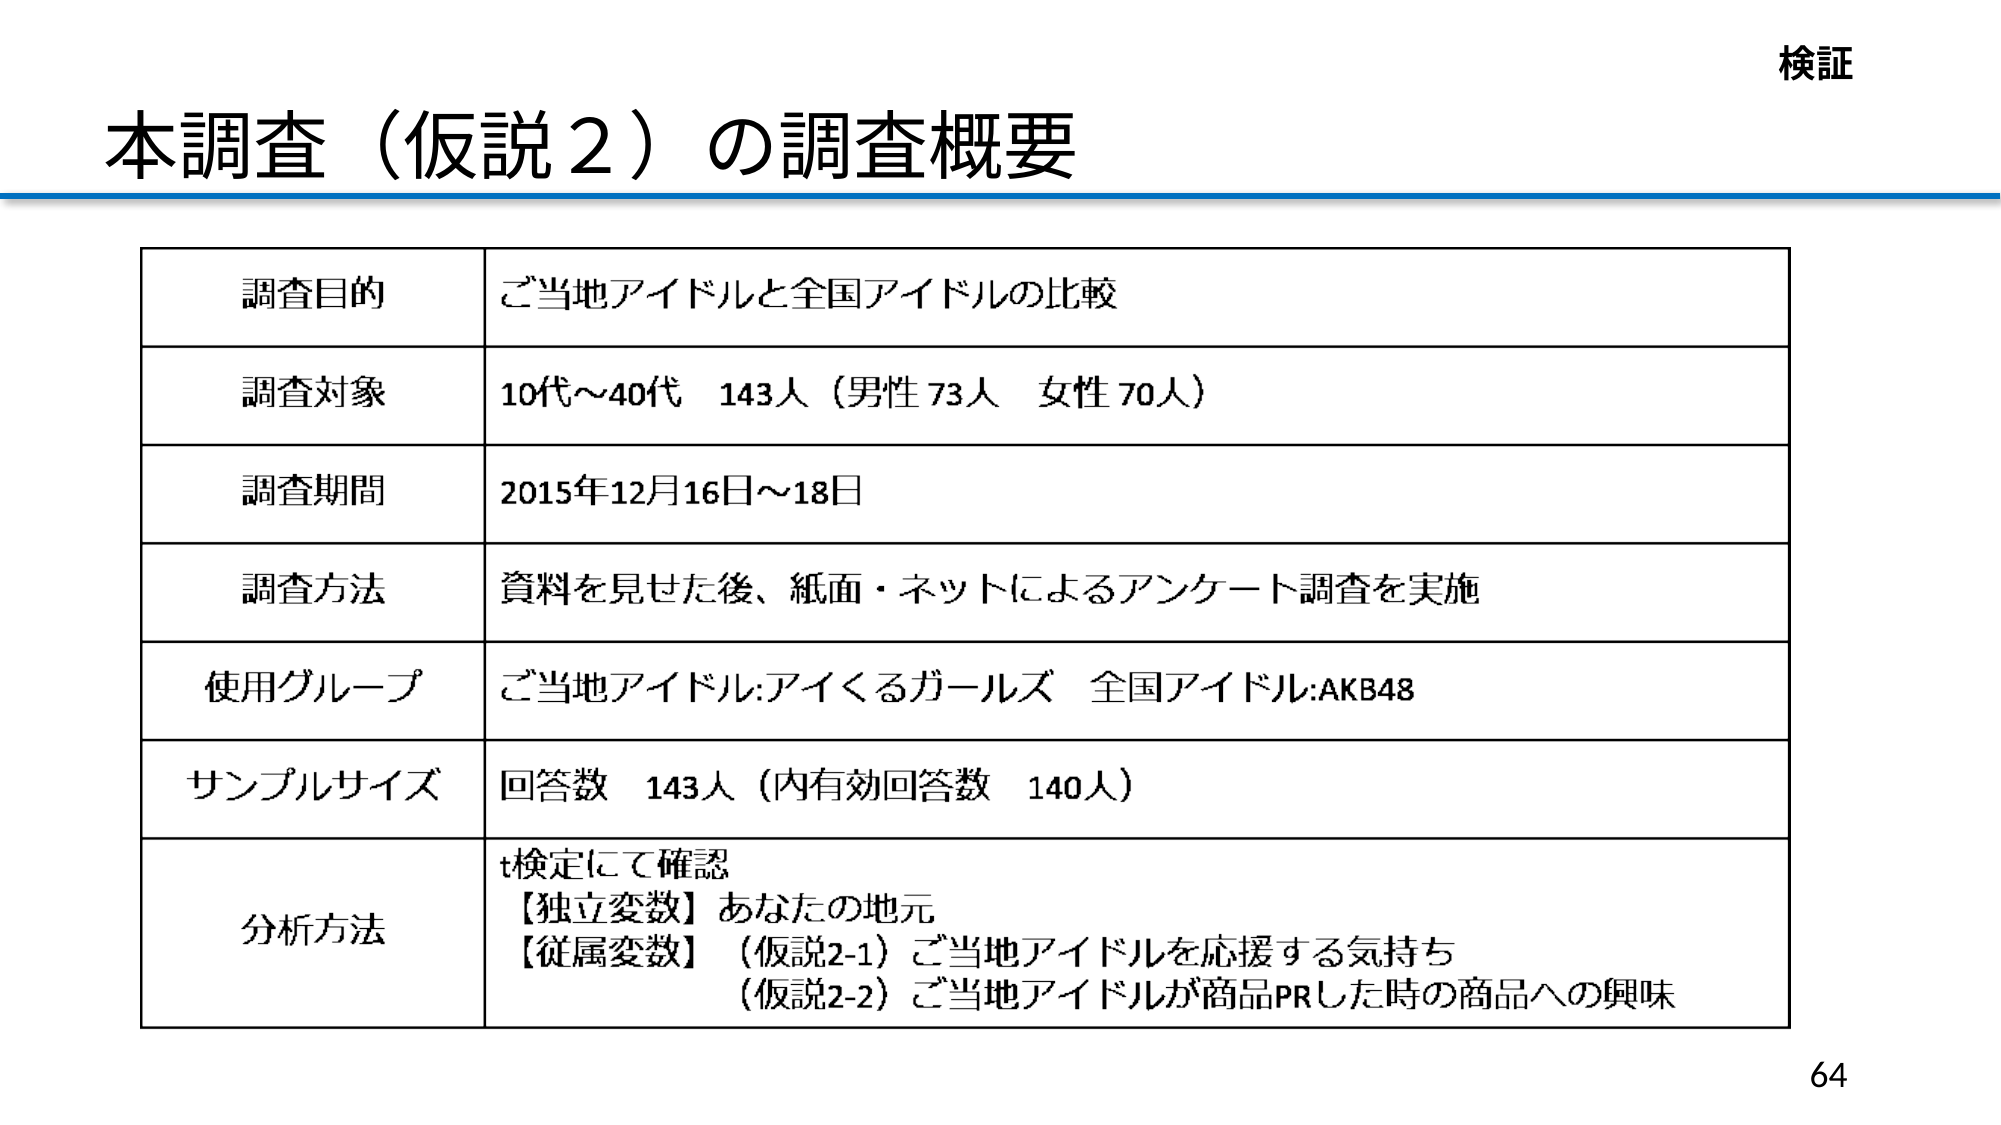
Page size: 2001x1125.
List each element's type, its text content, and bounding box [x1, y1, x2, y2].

text_box 検証 [1764, 33, 1869, 93]
picture [140, 247, 1791, 1043]
slide_number 64 [1412, 1042, 1863, 1103]
text_box 本調査（仮説２）の調査概要 [88, 91, 1093, 197]
